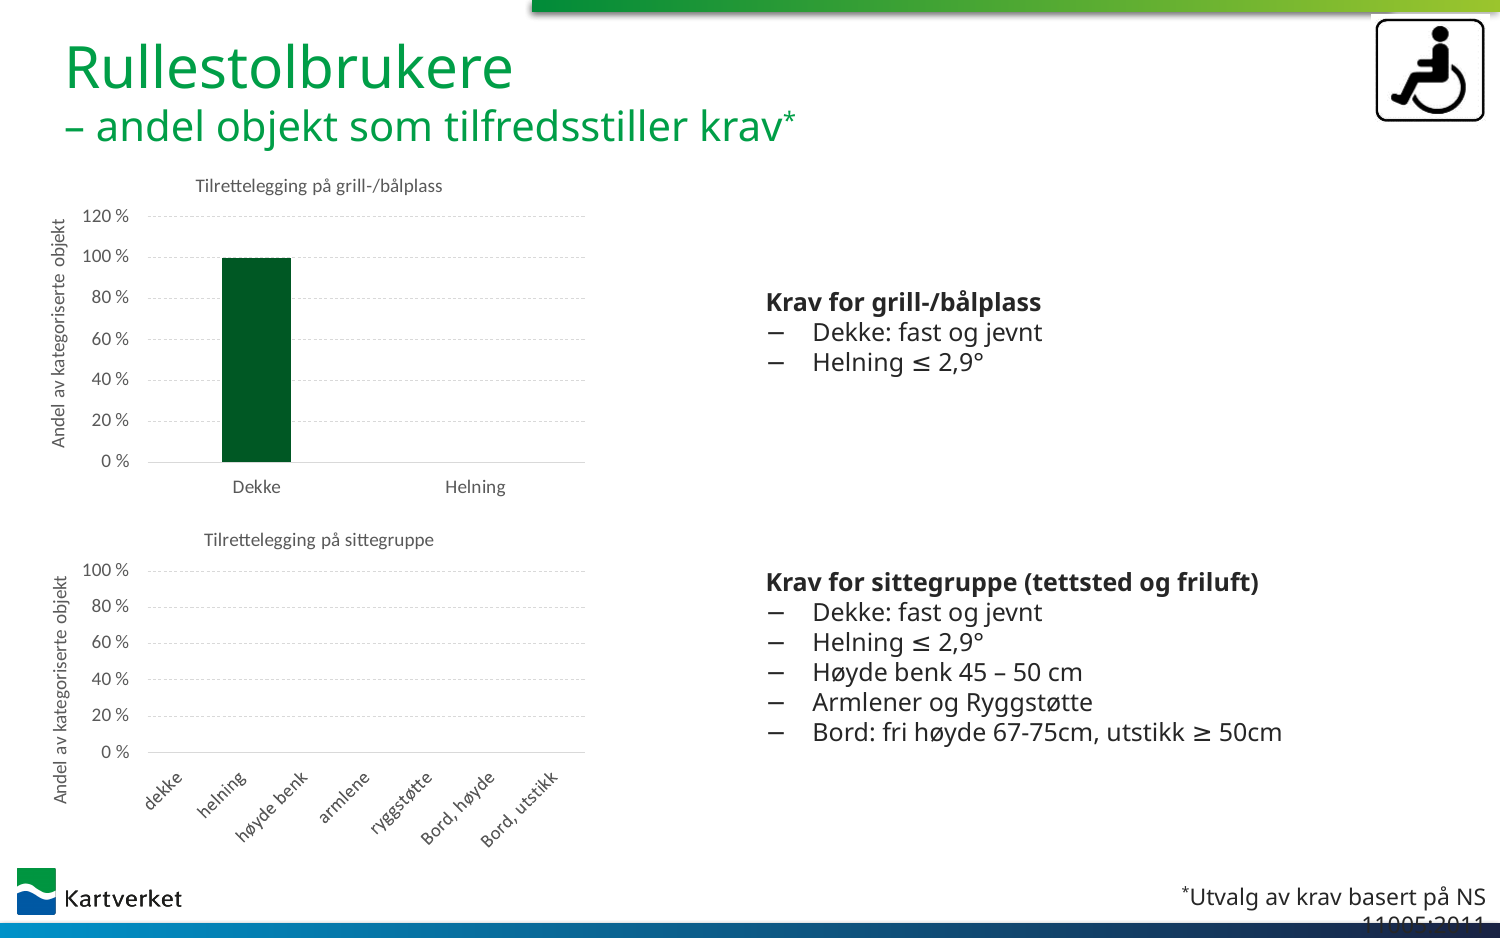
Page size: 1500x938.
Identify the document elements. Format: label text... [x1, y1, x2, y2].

text_box Krav for grill-/bålplass Dekke: fast og jevnt Helning ≤ 2,9° [750, 279, 1452, 384]
picture [1371, 13, 1491, 127]
text_box Krav for sittegruppe (tettsted og friluft) Dekke: fast og jevnt Helning ≤ 2,9° Høyde benk 45 – 50 cm Armlener og Ryggstøtte Bord: fri høyde 67-75cm, utstikk ≥ 50cm [750, 559, 1500, 754]
picture [41, 520, 596, 859]
text_box *Utvalg av krav basert på NS 11005:2011 [1068, 873, 1500, 938]
picture [41, 166, 596, 505]
text_box Rullestolbrukere – andel objekt som tilfredsstiller krav* [49, 14, 1431, 158]
